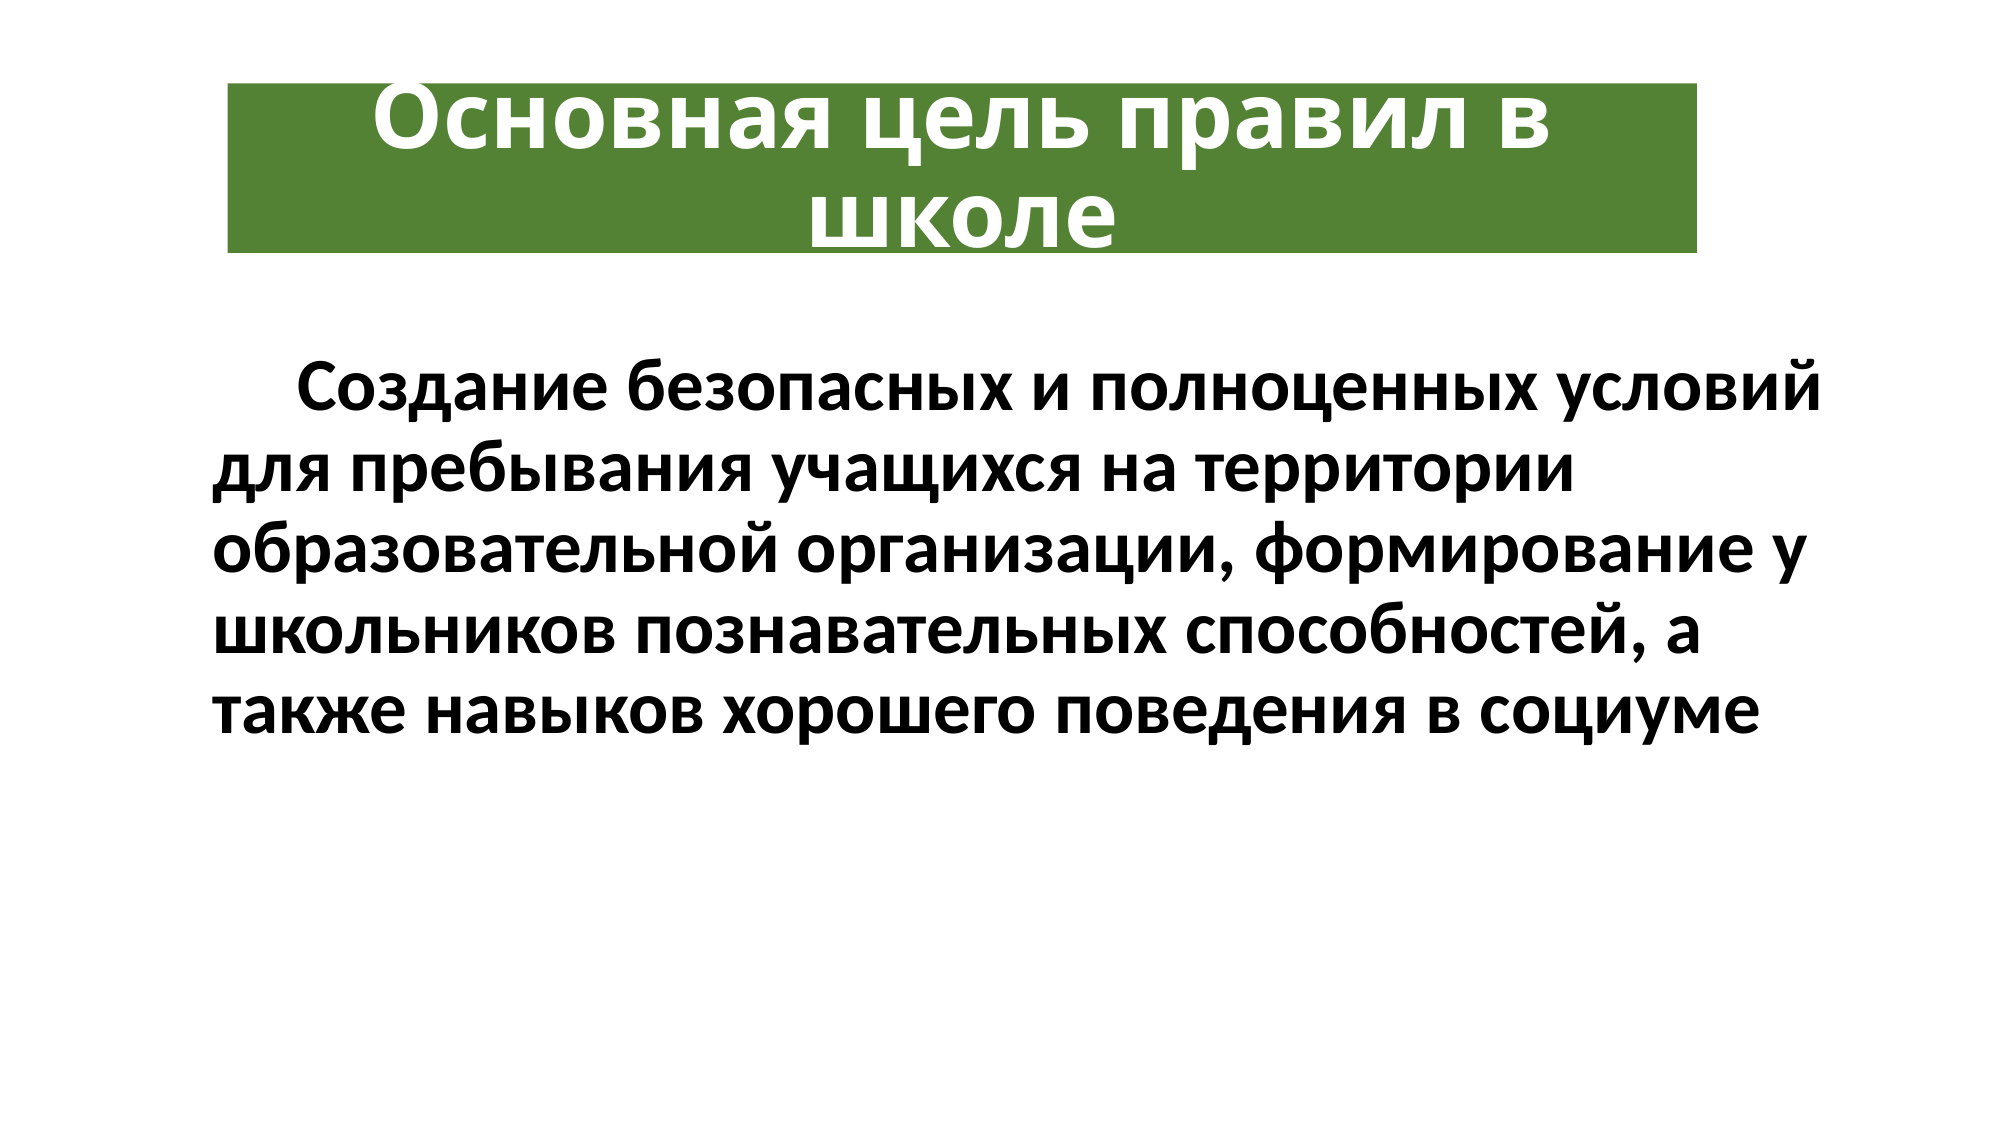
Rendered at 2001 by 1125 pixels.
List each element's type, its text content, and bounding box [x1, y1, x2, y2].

list Создание безопасных и полноценных условий для пребывания учащихся на территории образовательной организации, формирование у школьников познавательных способностей, а также навыков хорошего поведения в социуме [197, 337, 1863, 1014]
title Основная цель правил в школе [227, 83, 1697, 253]
